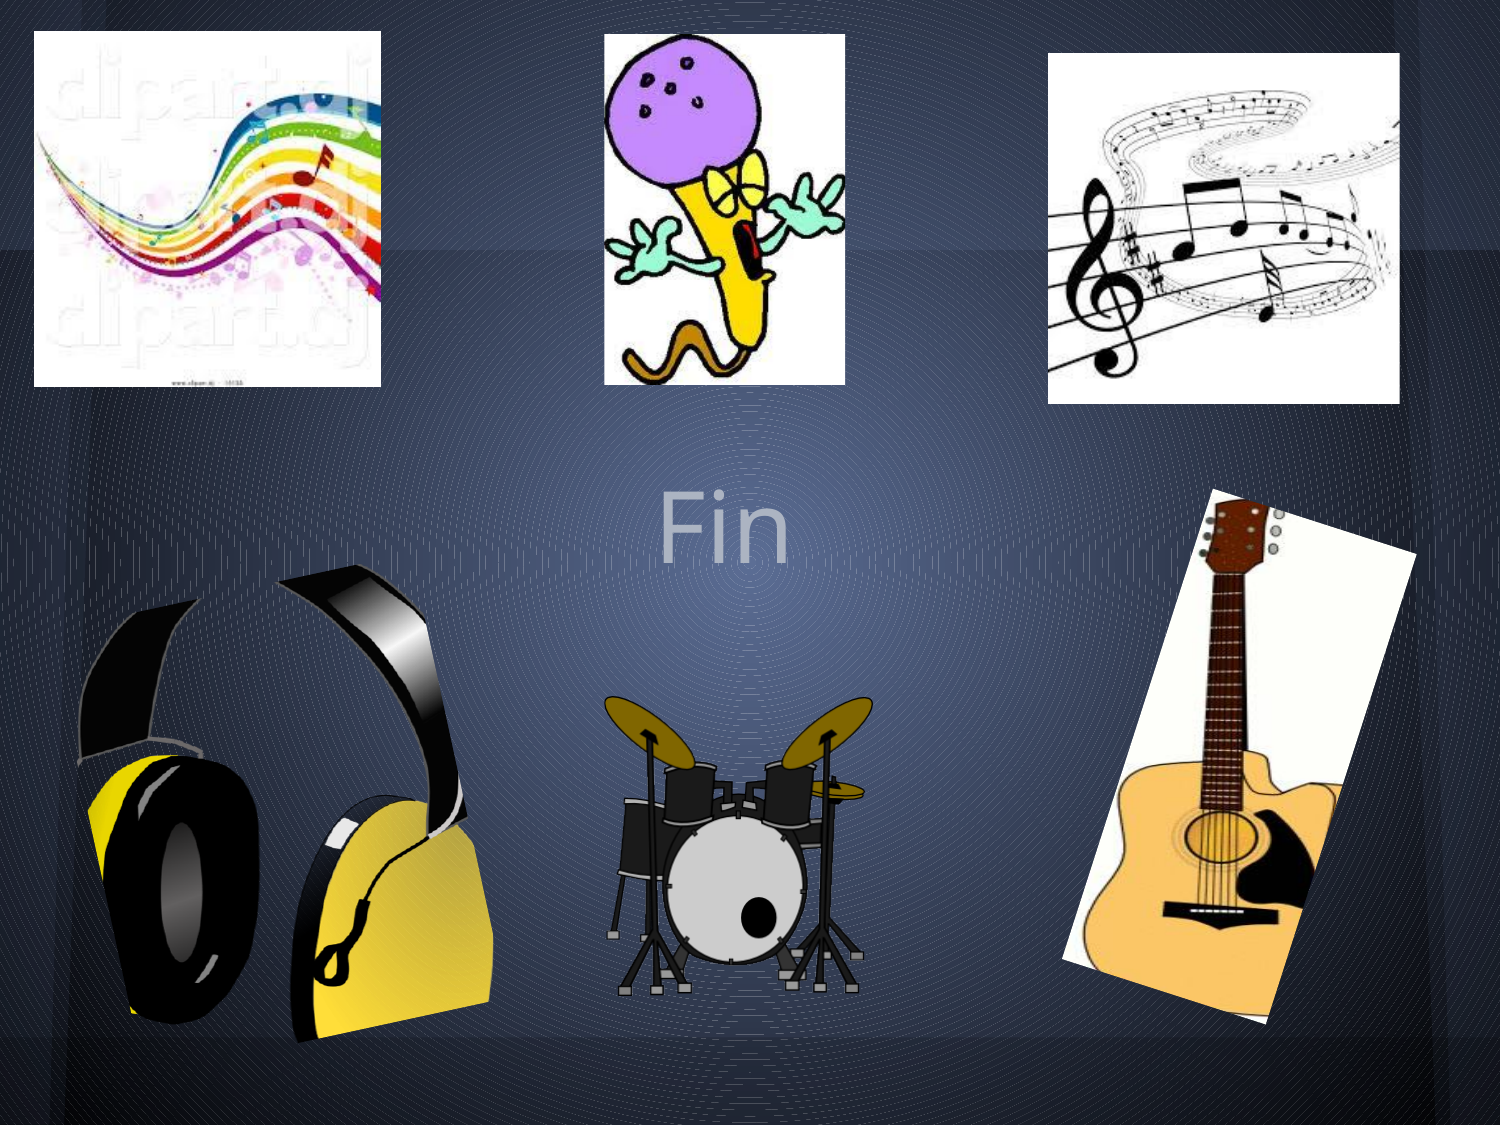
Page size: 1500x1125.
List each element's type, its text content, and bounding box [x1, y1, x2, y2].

text_box [48, 552, 507, 1077]
text_box [1061, 488, 1417, 1025]
text_box [34, 31, 381, 387]
list Fin [49, 448, 1400, 563]
text_box [604, 696, 873, 996]
text_box [604, 34, 846, 385]
text_box [1048, 53, 1400, 404]
